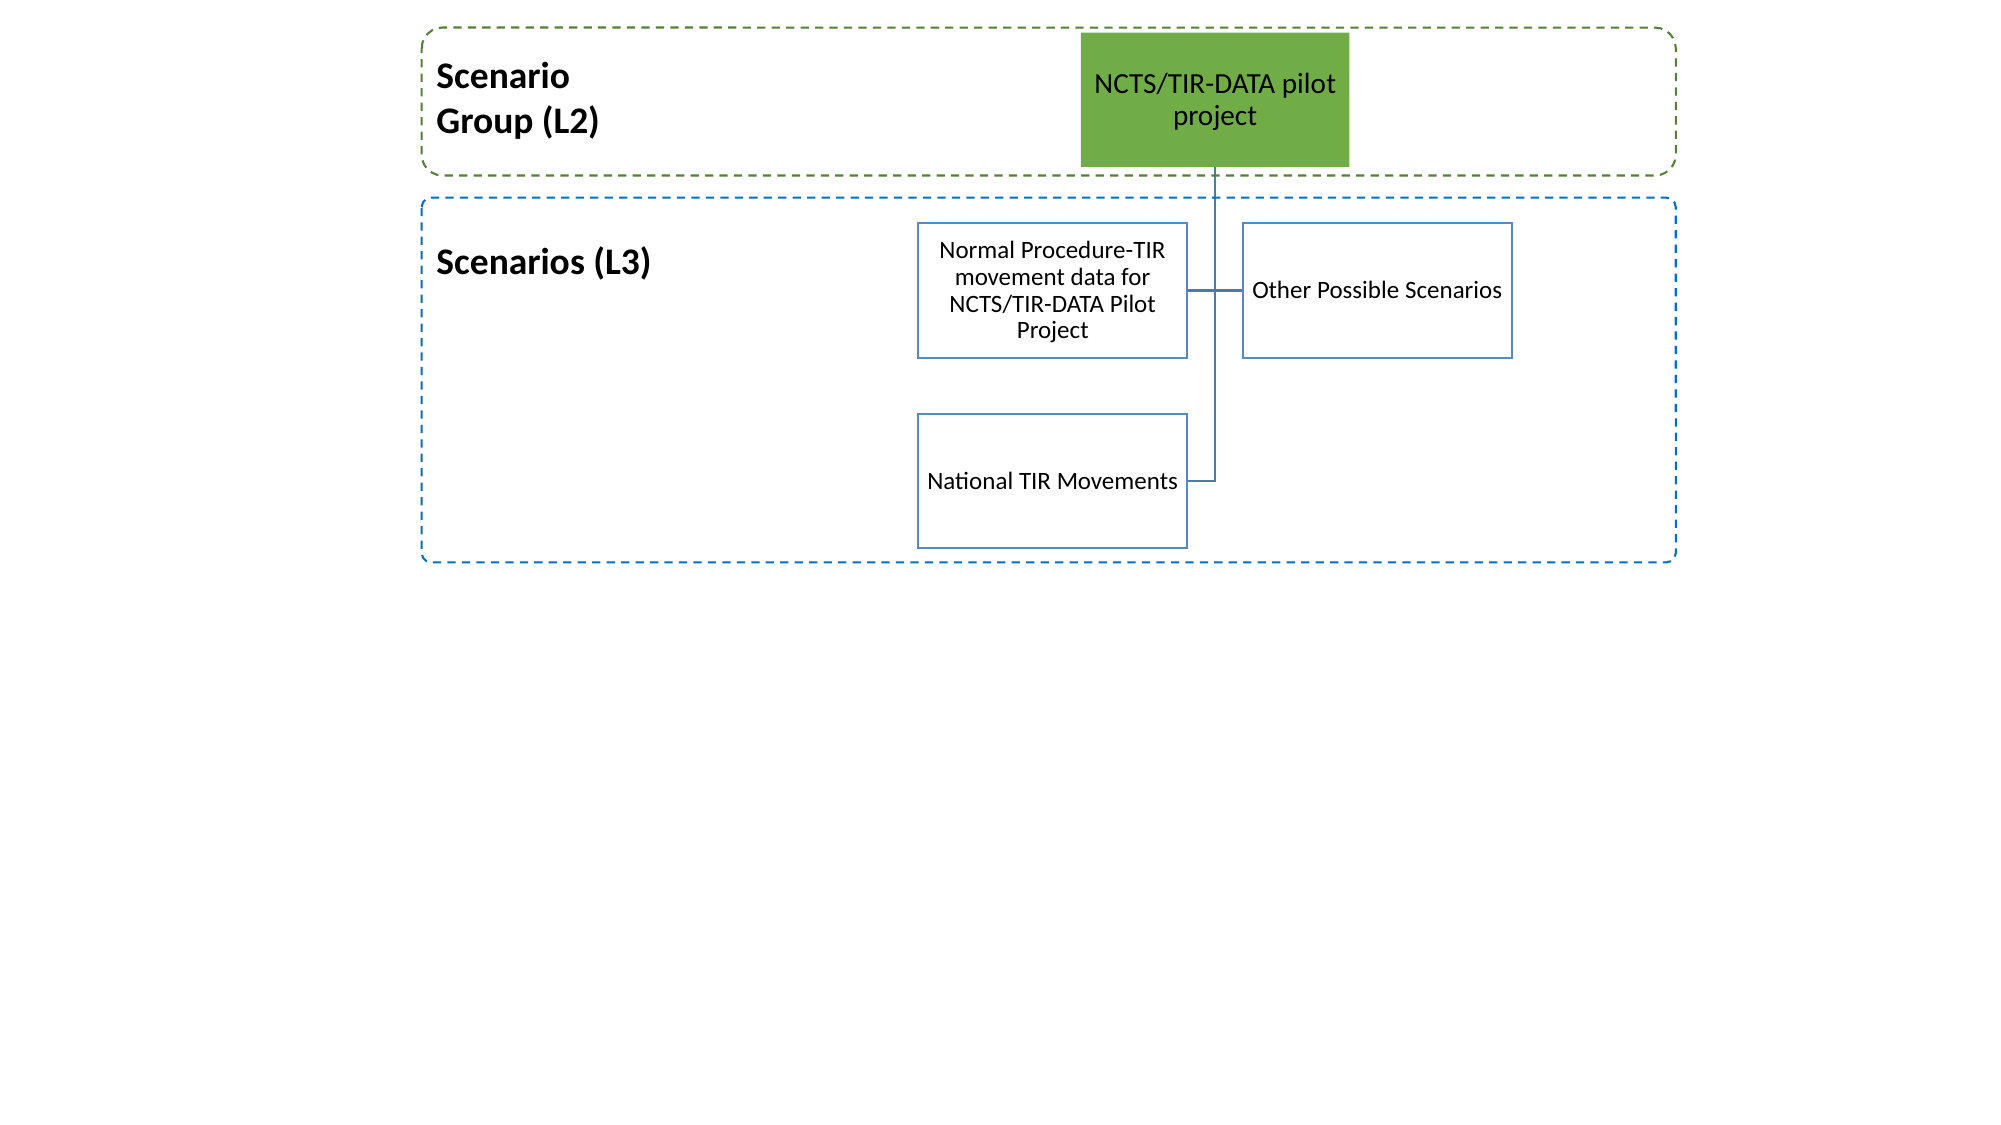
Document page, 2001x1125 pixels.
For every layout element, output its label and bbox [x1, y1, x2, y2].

text_box [421, 27, 1676, 563]
